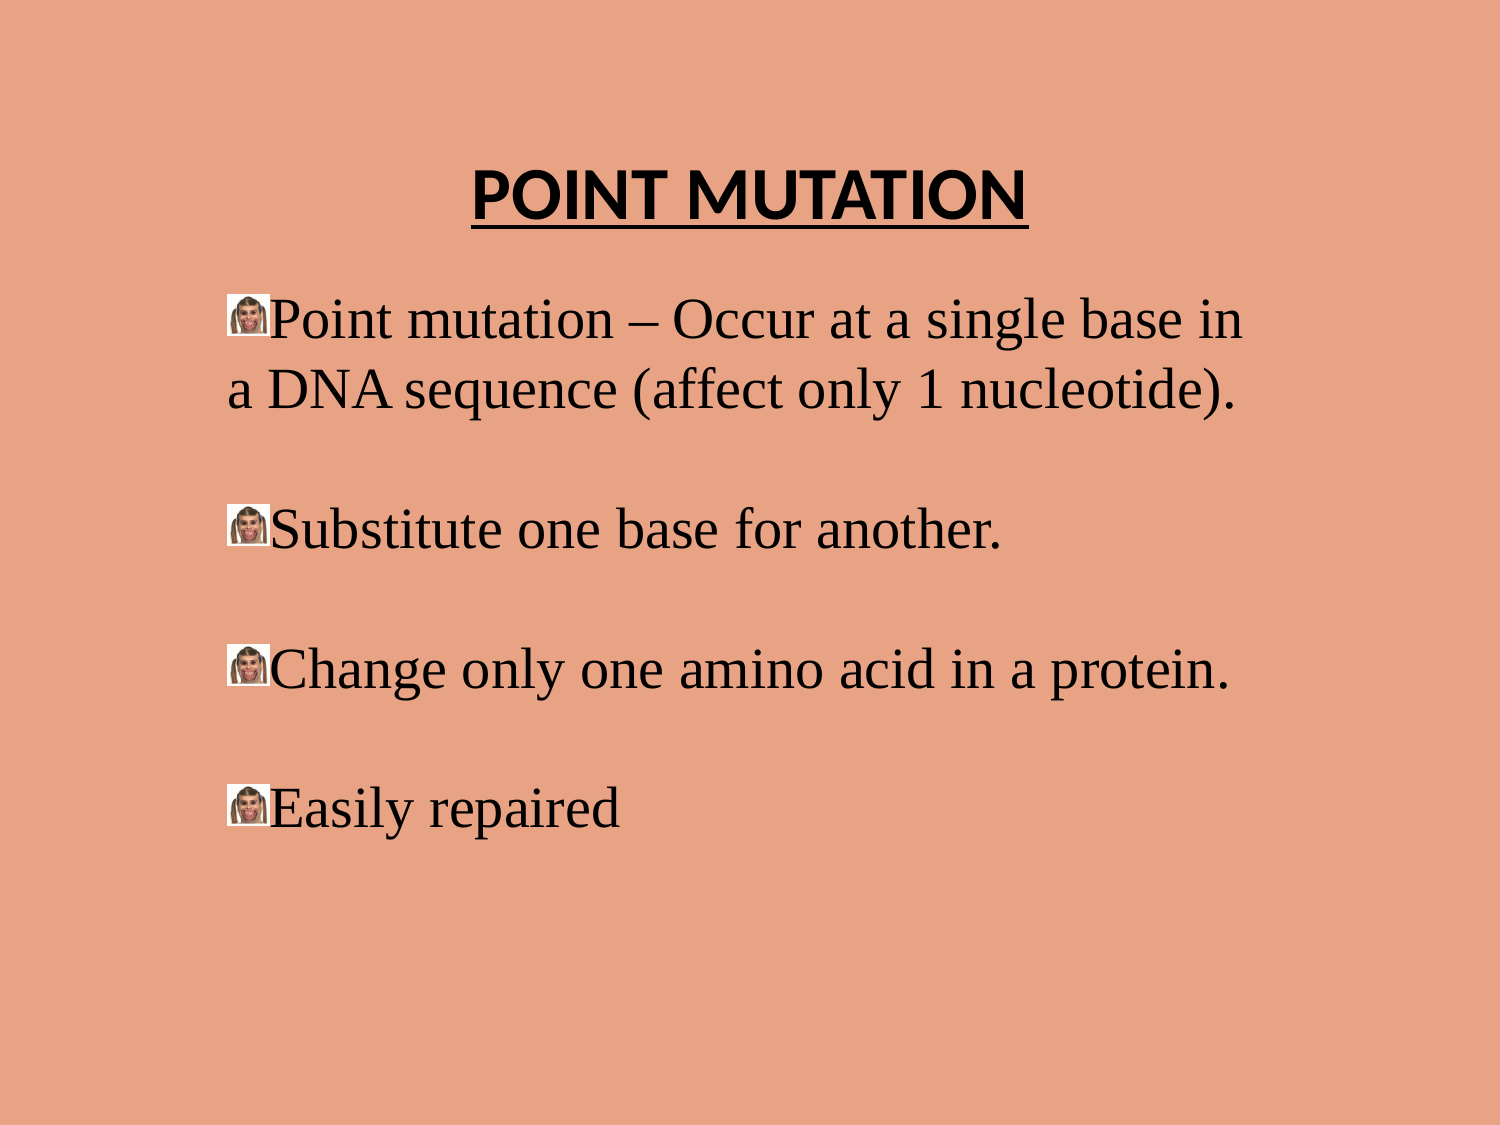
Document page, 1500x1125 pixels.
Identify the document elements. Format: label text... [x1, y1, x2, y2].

picture [227, 784, 270, 826]
picture [227, 294, 270, 336]
text_box POINT MUTATION Point mutation – Occur at a single base in a DNA sequence (affect only 1 nucleotide). Substitute one base for another. Change only one amino acid in a protein. Easily repaired [212, 137, 1288, 892]
picture [227, 504, 270, 546]
picture [227, 644, 270, 686]
